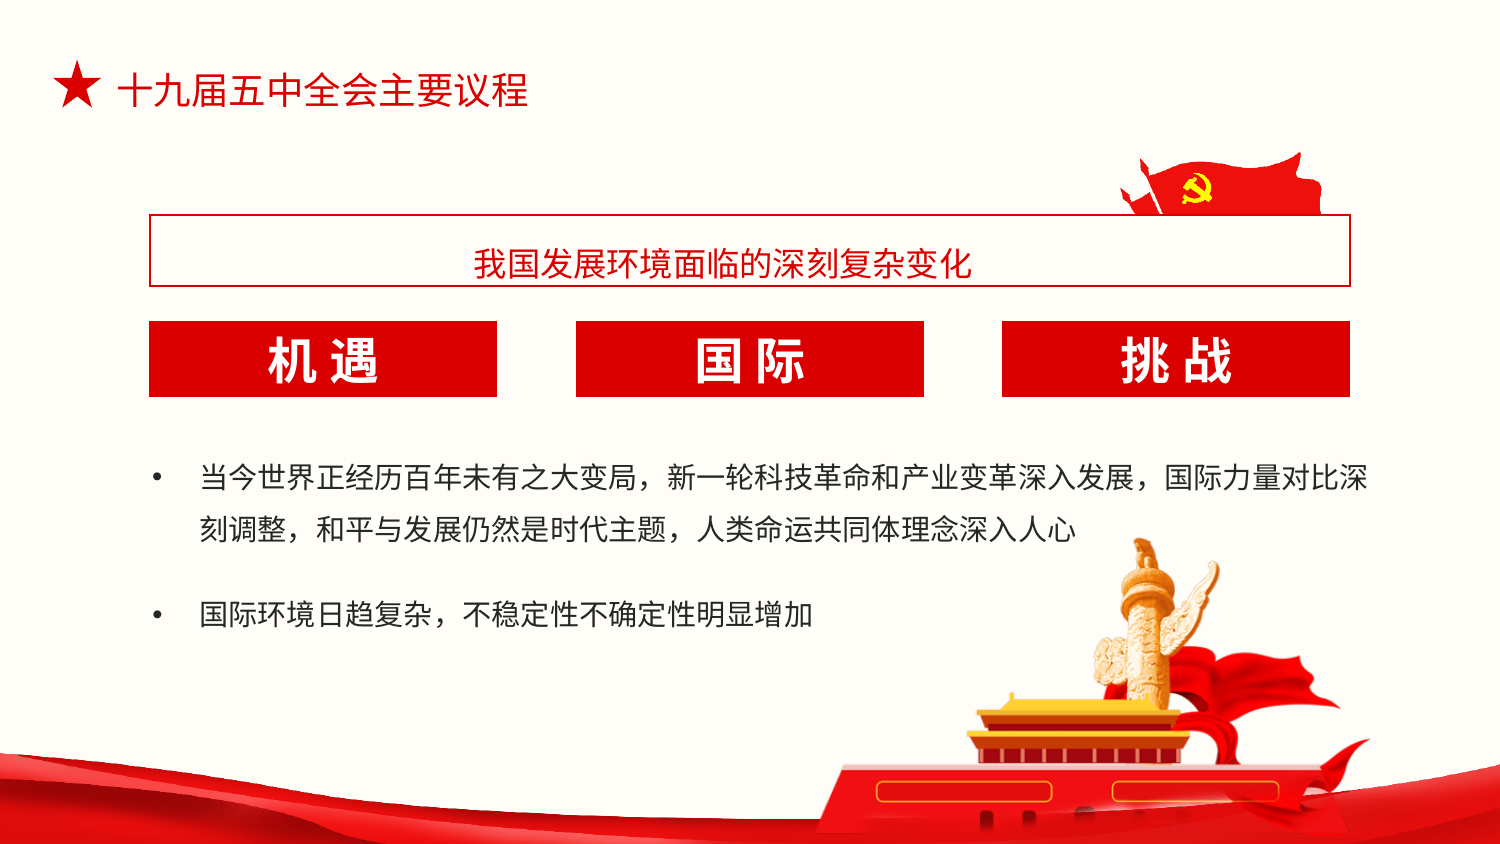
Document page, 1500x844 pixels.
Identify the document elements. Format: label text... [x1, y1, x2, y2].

text_box 国 际 [576, 321, 924, 397]
text_box 挑 战 [1002, 321, 1350, 397]
text_box 当今世界正经历百年未有之大变局，新一轮科技革命和产业变革深入发展，国际力量对比深刻调整，和平与发展仍然是时代主题，人类命运共同体理念深入人心 [137, 434, 1400, 554]
text_box 国际环境日趋复杂，不稳定性不确定性明显增加 [137, 571, 749, 639]
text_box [149, 146, 1350, 292]
picture [0, 488, 1500, 844]
text_box 机 遇 [149, 321, 497, 397]
